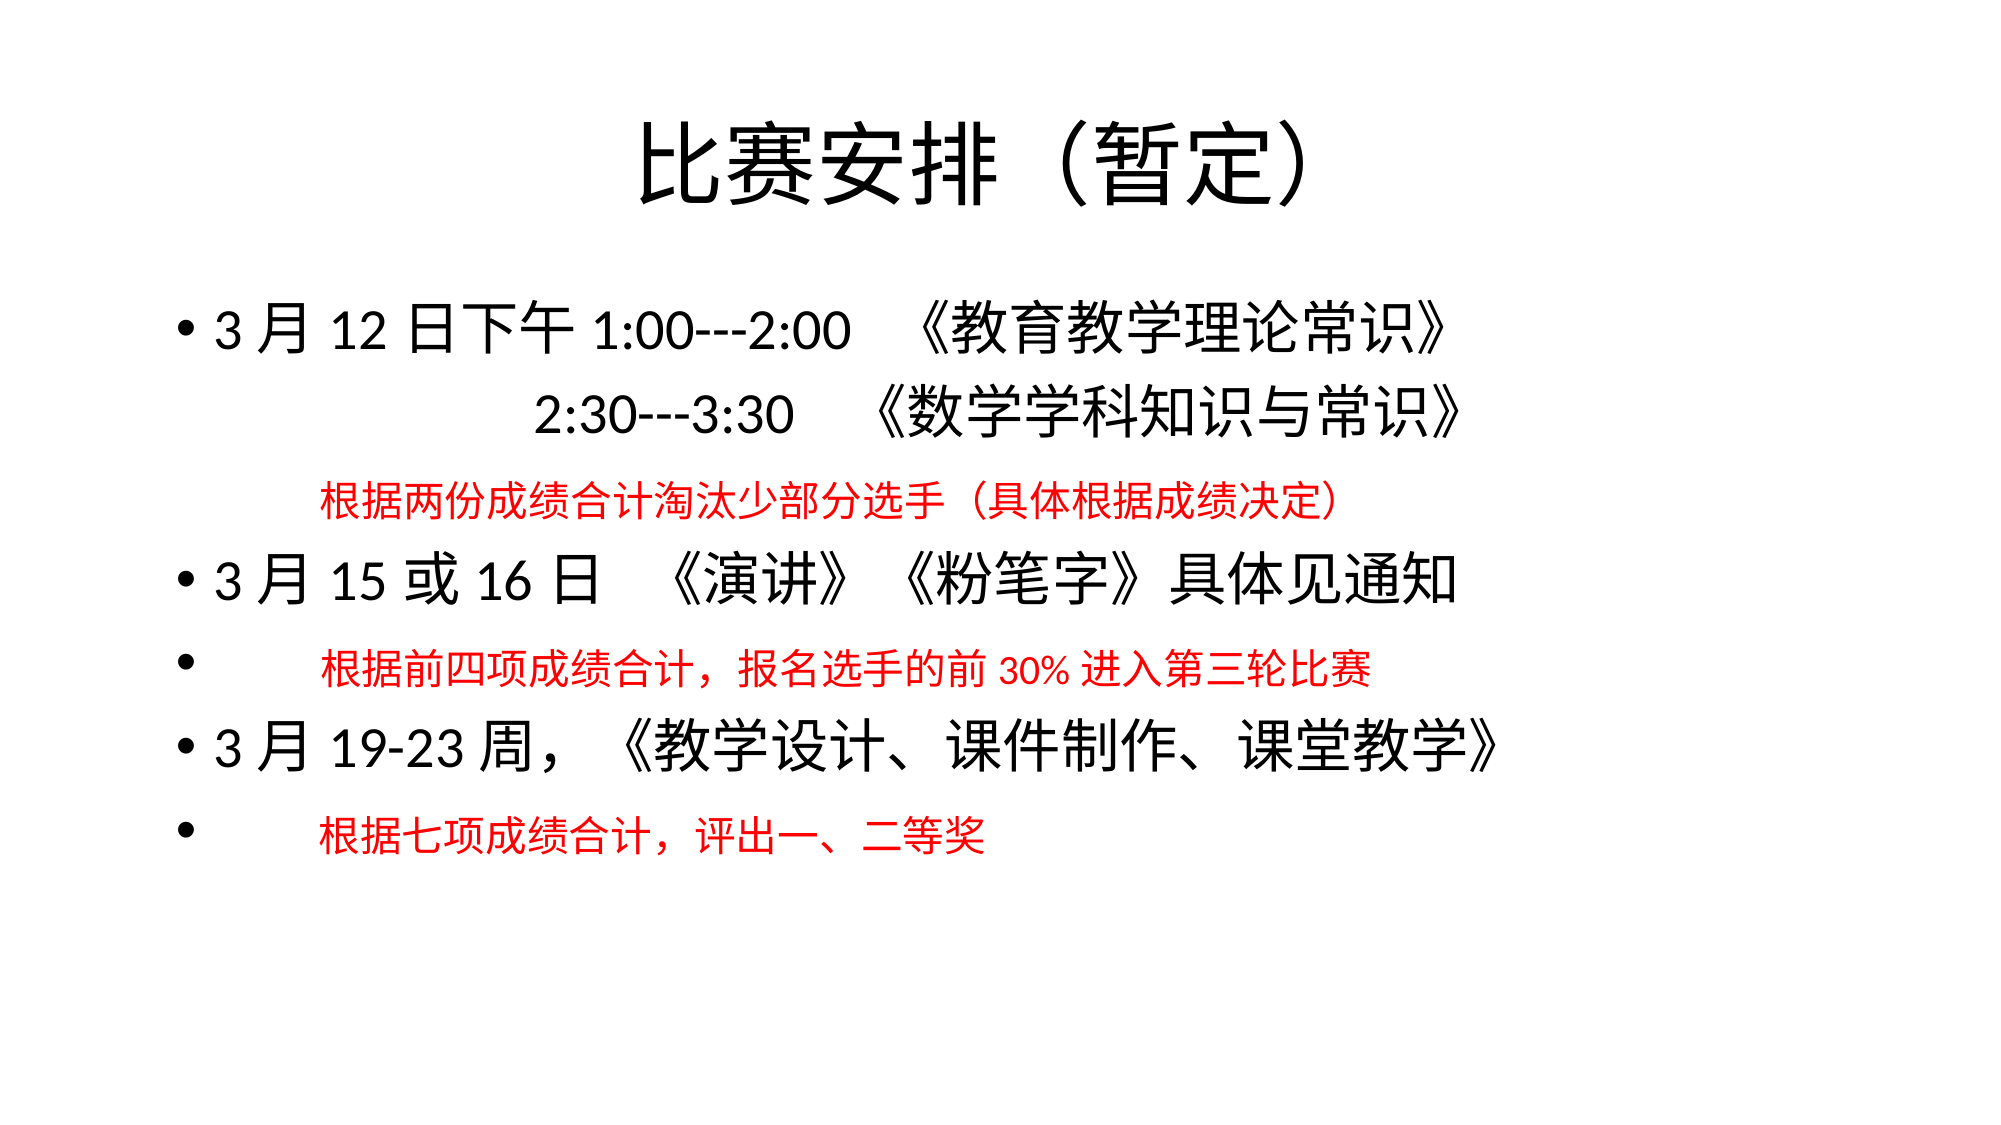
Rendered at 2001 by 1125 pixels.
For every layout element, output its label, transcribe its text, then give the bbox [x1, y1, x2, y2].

title 比赛安排（暂定） [137, 59, 1863, 278]
list 3月12日下午1:00---2:00 《教育教学理论常识》 2:30---3:30 《数学学科知识与常识》 根据两份成绩合计淘汰少部分选手（具体根据成绩决定） 3月15或16日 《演讲》《粉笔字》具体见通知 根据前四项成绩合计，报名选手的前30%进入第三轮比赛 3月19-23周，《教学设计、课件制作、课堂教学》 根据七项成绩合计，评出一、二等奖 [160, 291, 1721, 975]
